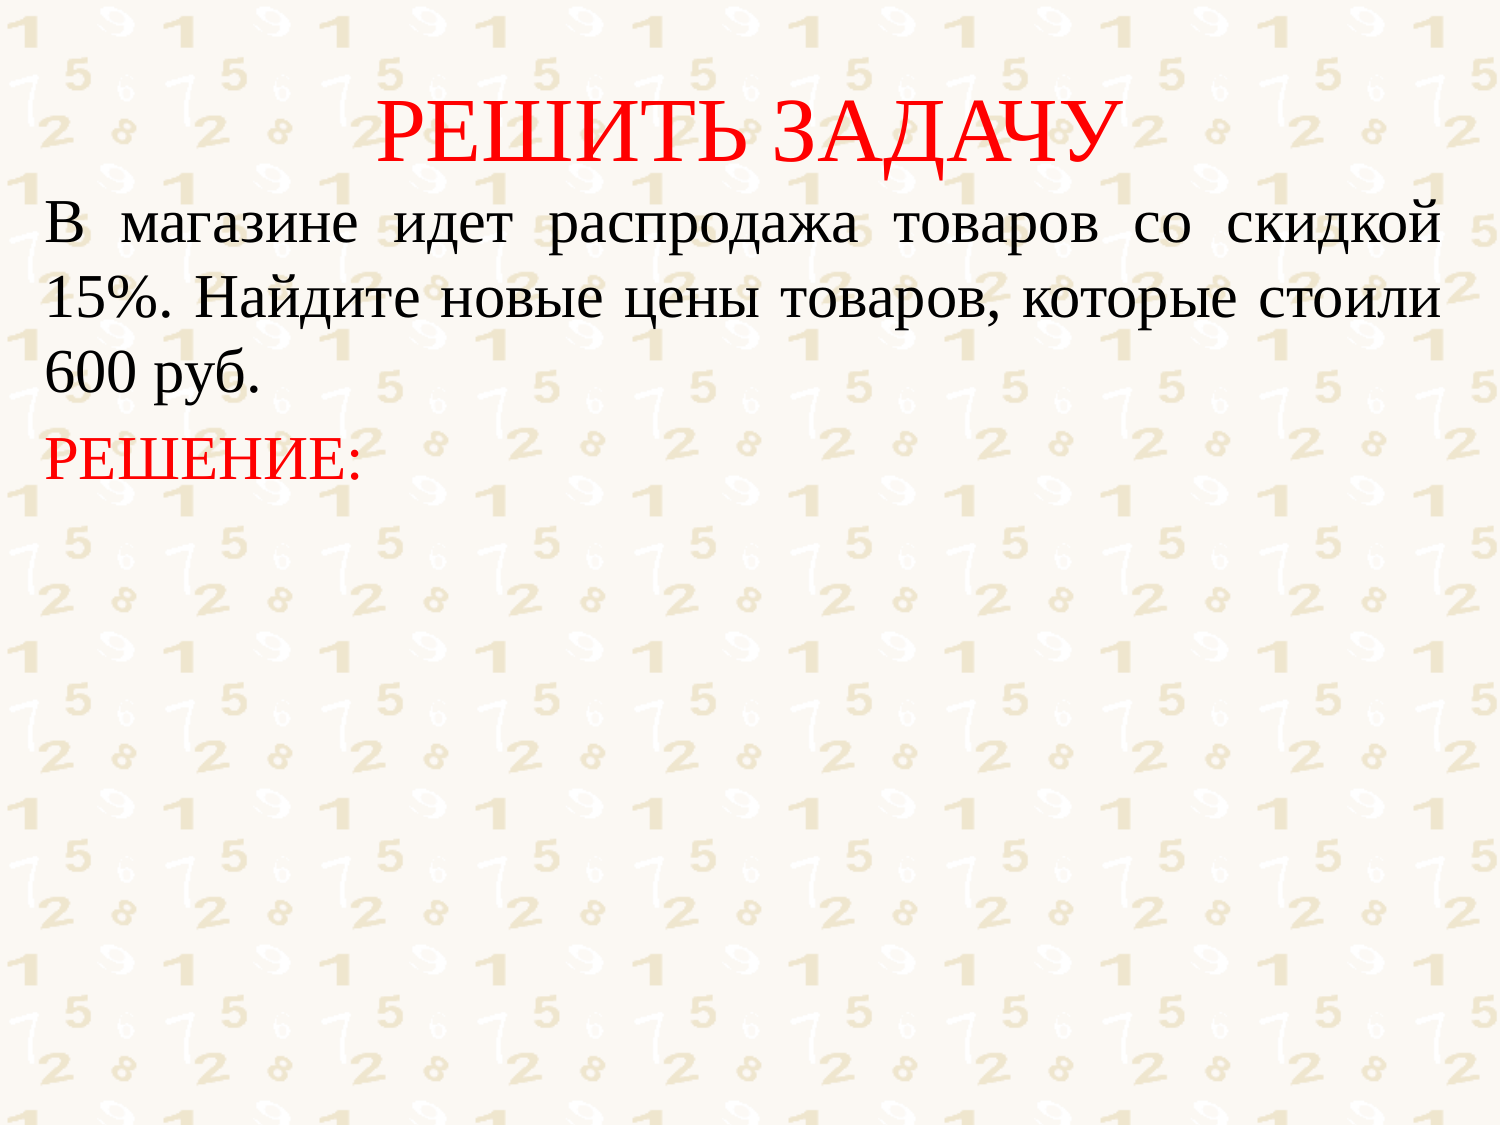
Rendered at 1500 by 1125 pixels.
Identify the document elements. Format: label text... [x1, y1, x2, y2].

picture [0, 0, 1500, 1125]
title РЕШИТЬ ЗАДАЧУ [112, 30, 1388, 172]
list В магазине идет распродажа товаров со скидкой 15%. Найдите новые цены товаров, которые стоили 600 руб. РЕШЕНИЕ: [29, 172, 1459, 848]
